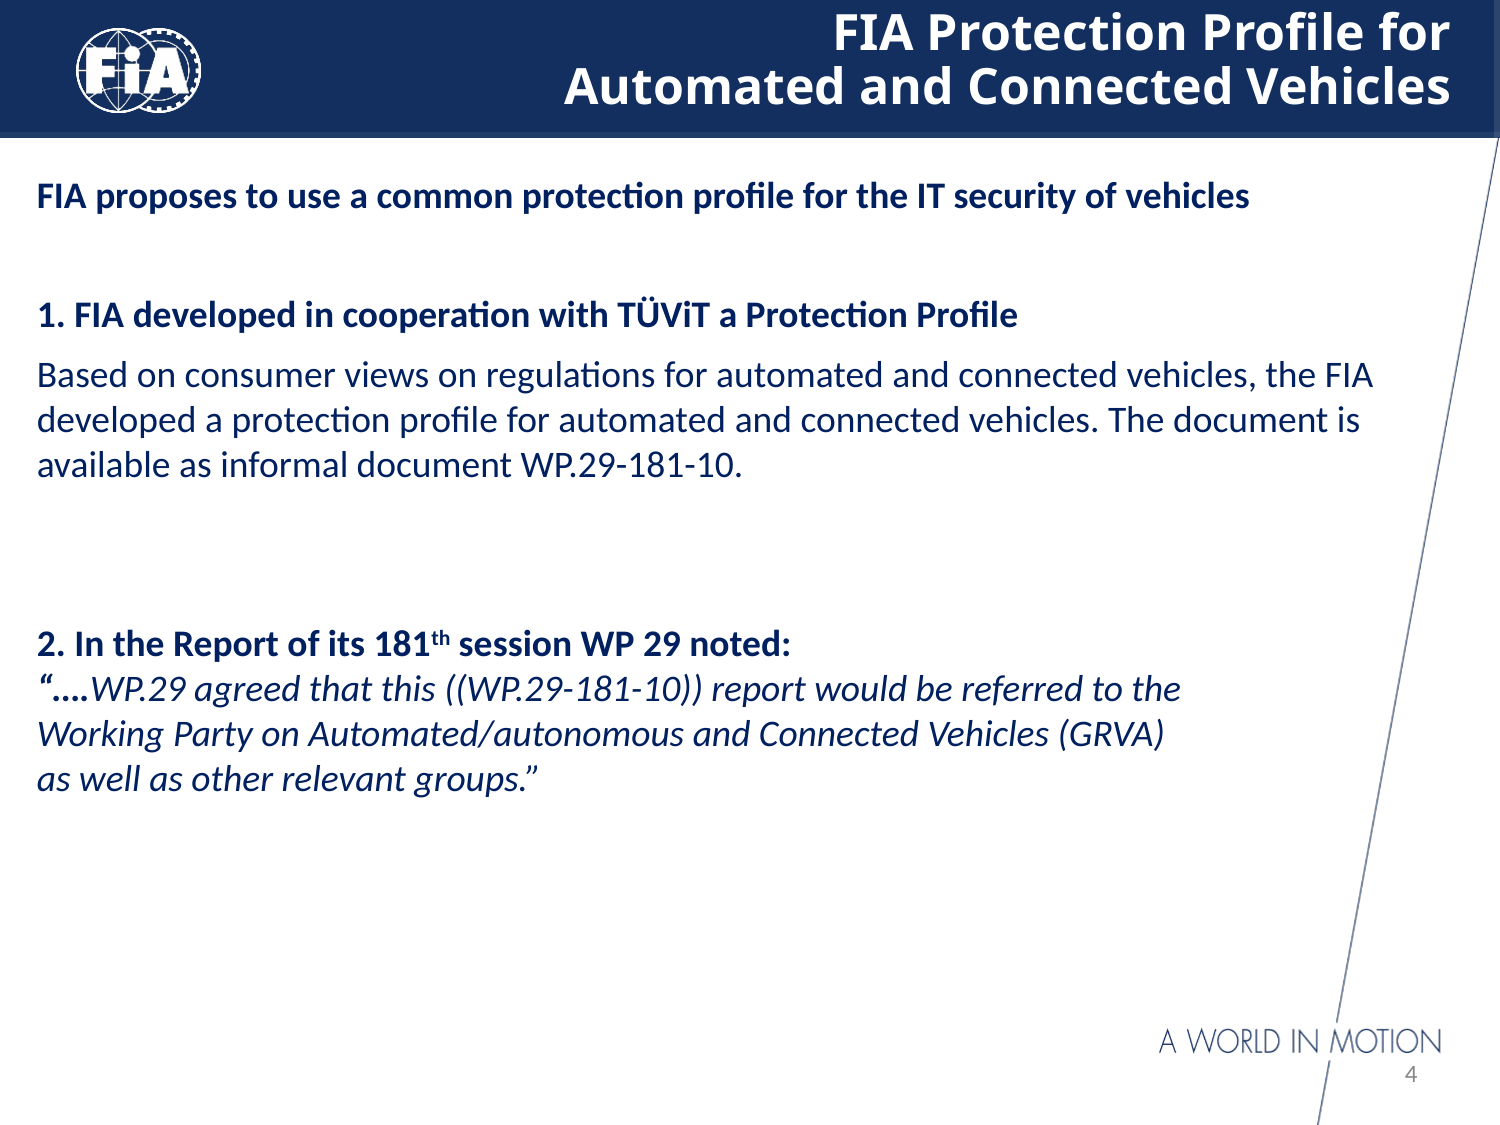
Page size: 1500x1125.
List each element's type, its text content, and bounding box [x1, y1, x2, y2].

slide_number 4 [1361, 1050, 1426, 1096]
title FIA Protection Profile for Automated and Connected Vehicles [544, 6, 1452, 83]
list FIA proposes to use a common protection profile for the IT security of vehicles 1. FIA developed in cooperation with TÜViT a Protection Profile Based on consumer views on regulations for automated and connected vehicles, the FIA developed a protection profile for automated and connected vehicles. The document is available as informal document WP.29-181-10. 2. In the Report of its 181th session WP 29 noted: “….WP.29 agreed that this ((WP.29-181-10)) report would be referred to the Working Party on Automated/autonomous and Connected Vehicles (GRVA) as well as other relevant groups.” [28, 163, 1483, 997]
picture [0, 0, 1500, 1125]
